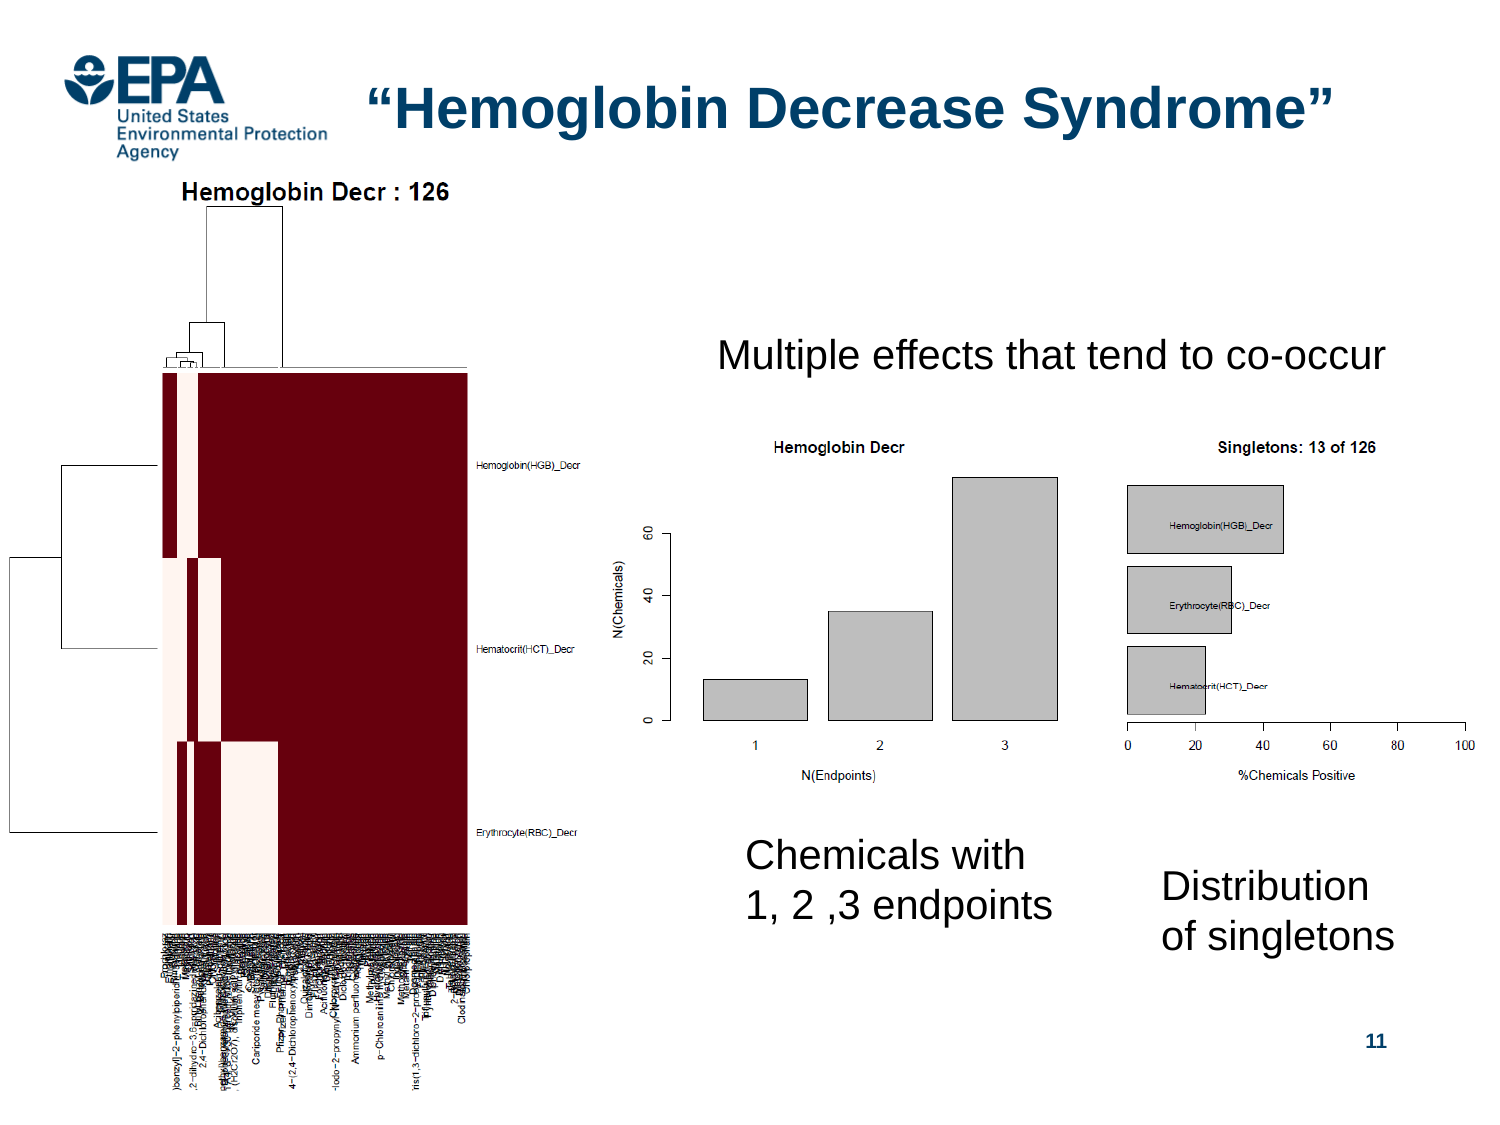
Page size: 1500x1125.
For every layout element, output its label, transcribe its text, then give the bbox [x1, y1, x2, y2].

slide_number 11 [1074, 1020, 1388, 1059]
text_box Chemicals with 1, 2 ,3 endpoints [730, 820, 1075, 935]
picture [0, 0, 1500, 1125]
text_box Multiple effects that tend to co-occur [702, 320, 1402, 386]
title “Hemoglobin Decrease Syndrome” [349, 87, 1493, 123]
text_box Distribution of singletons [1146, 851, 1429, 967]
